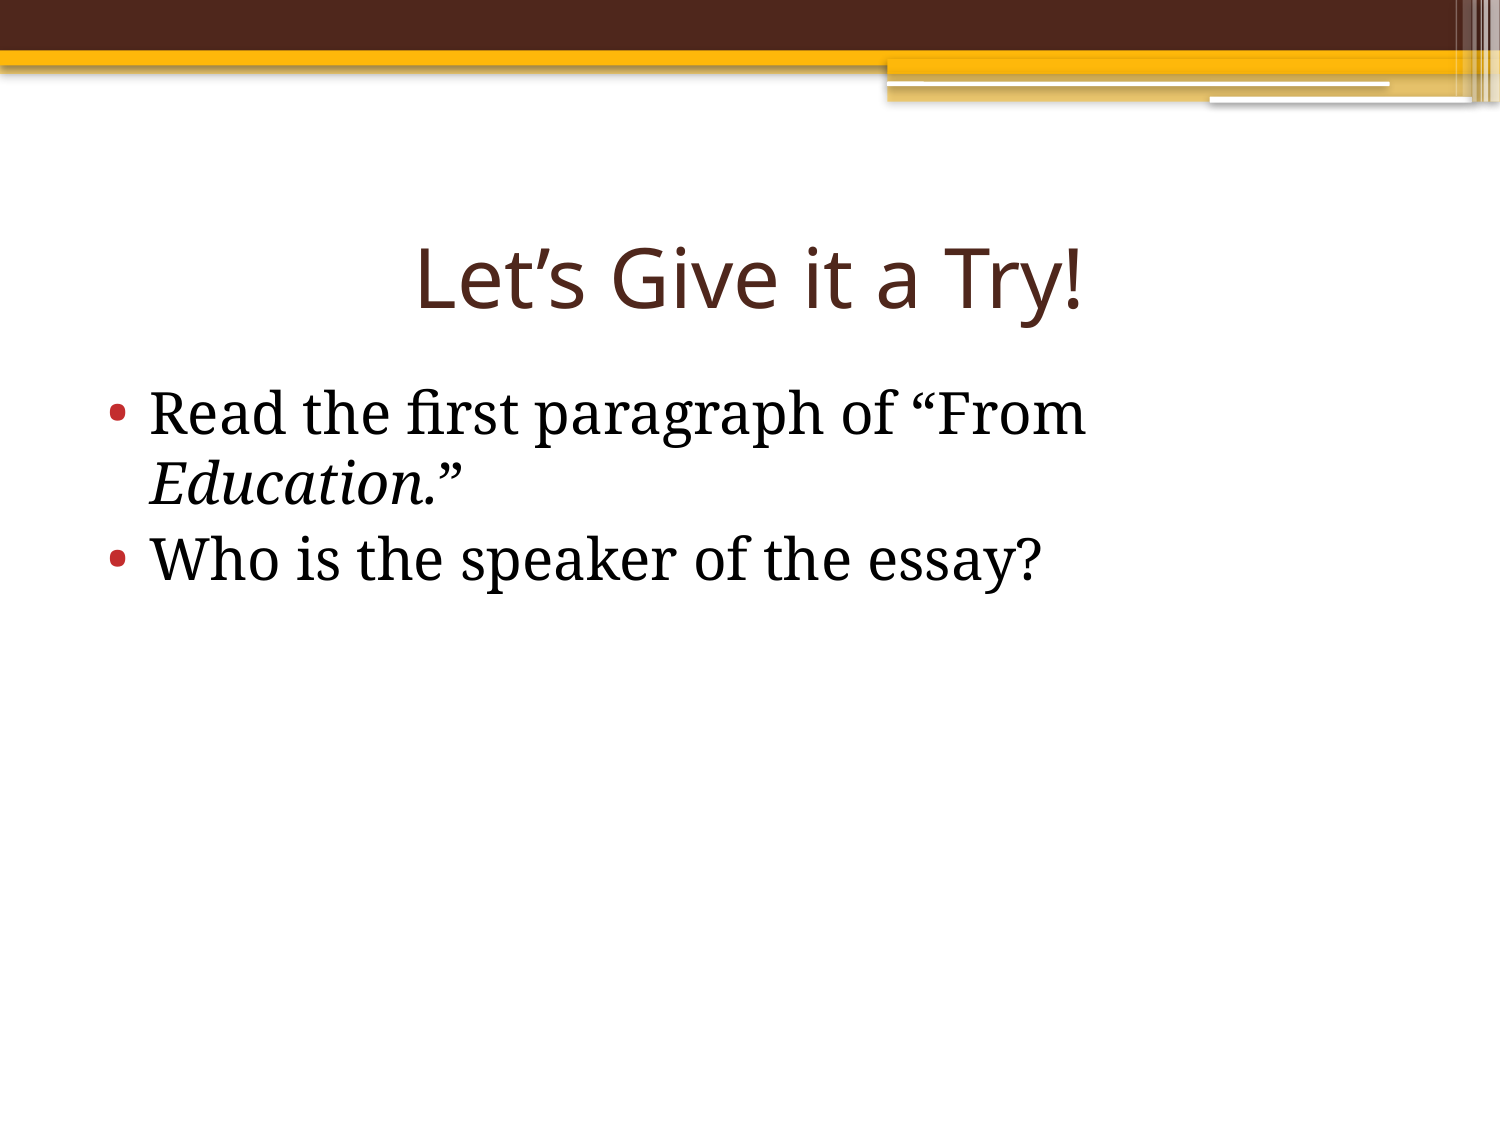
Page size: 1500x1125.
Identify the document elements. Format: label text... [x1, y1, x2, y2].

title Let’s Give it a Try! [75, 187, 1425, 363]
list Read the first paragraph of “From Education.” Who is the speaker of the essay? [75, 368, 1425, 1079]
